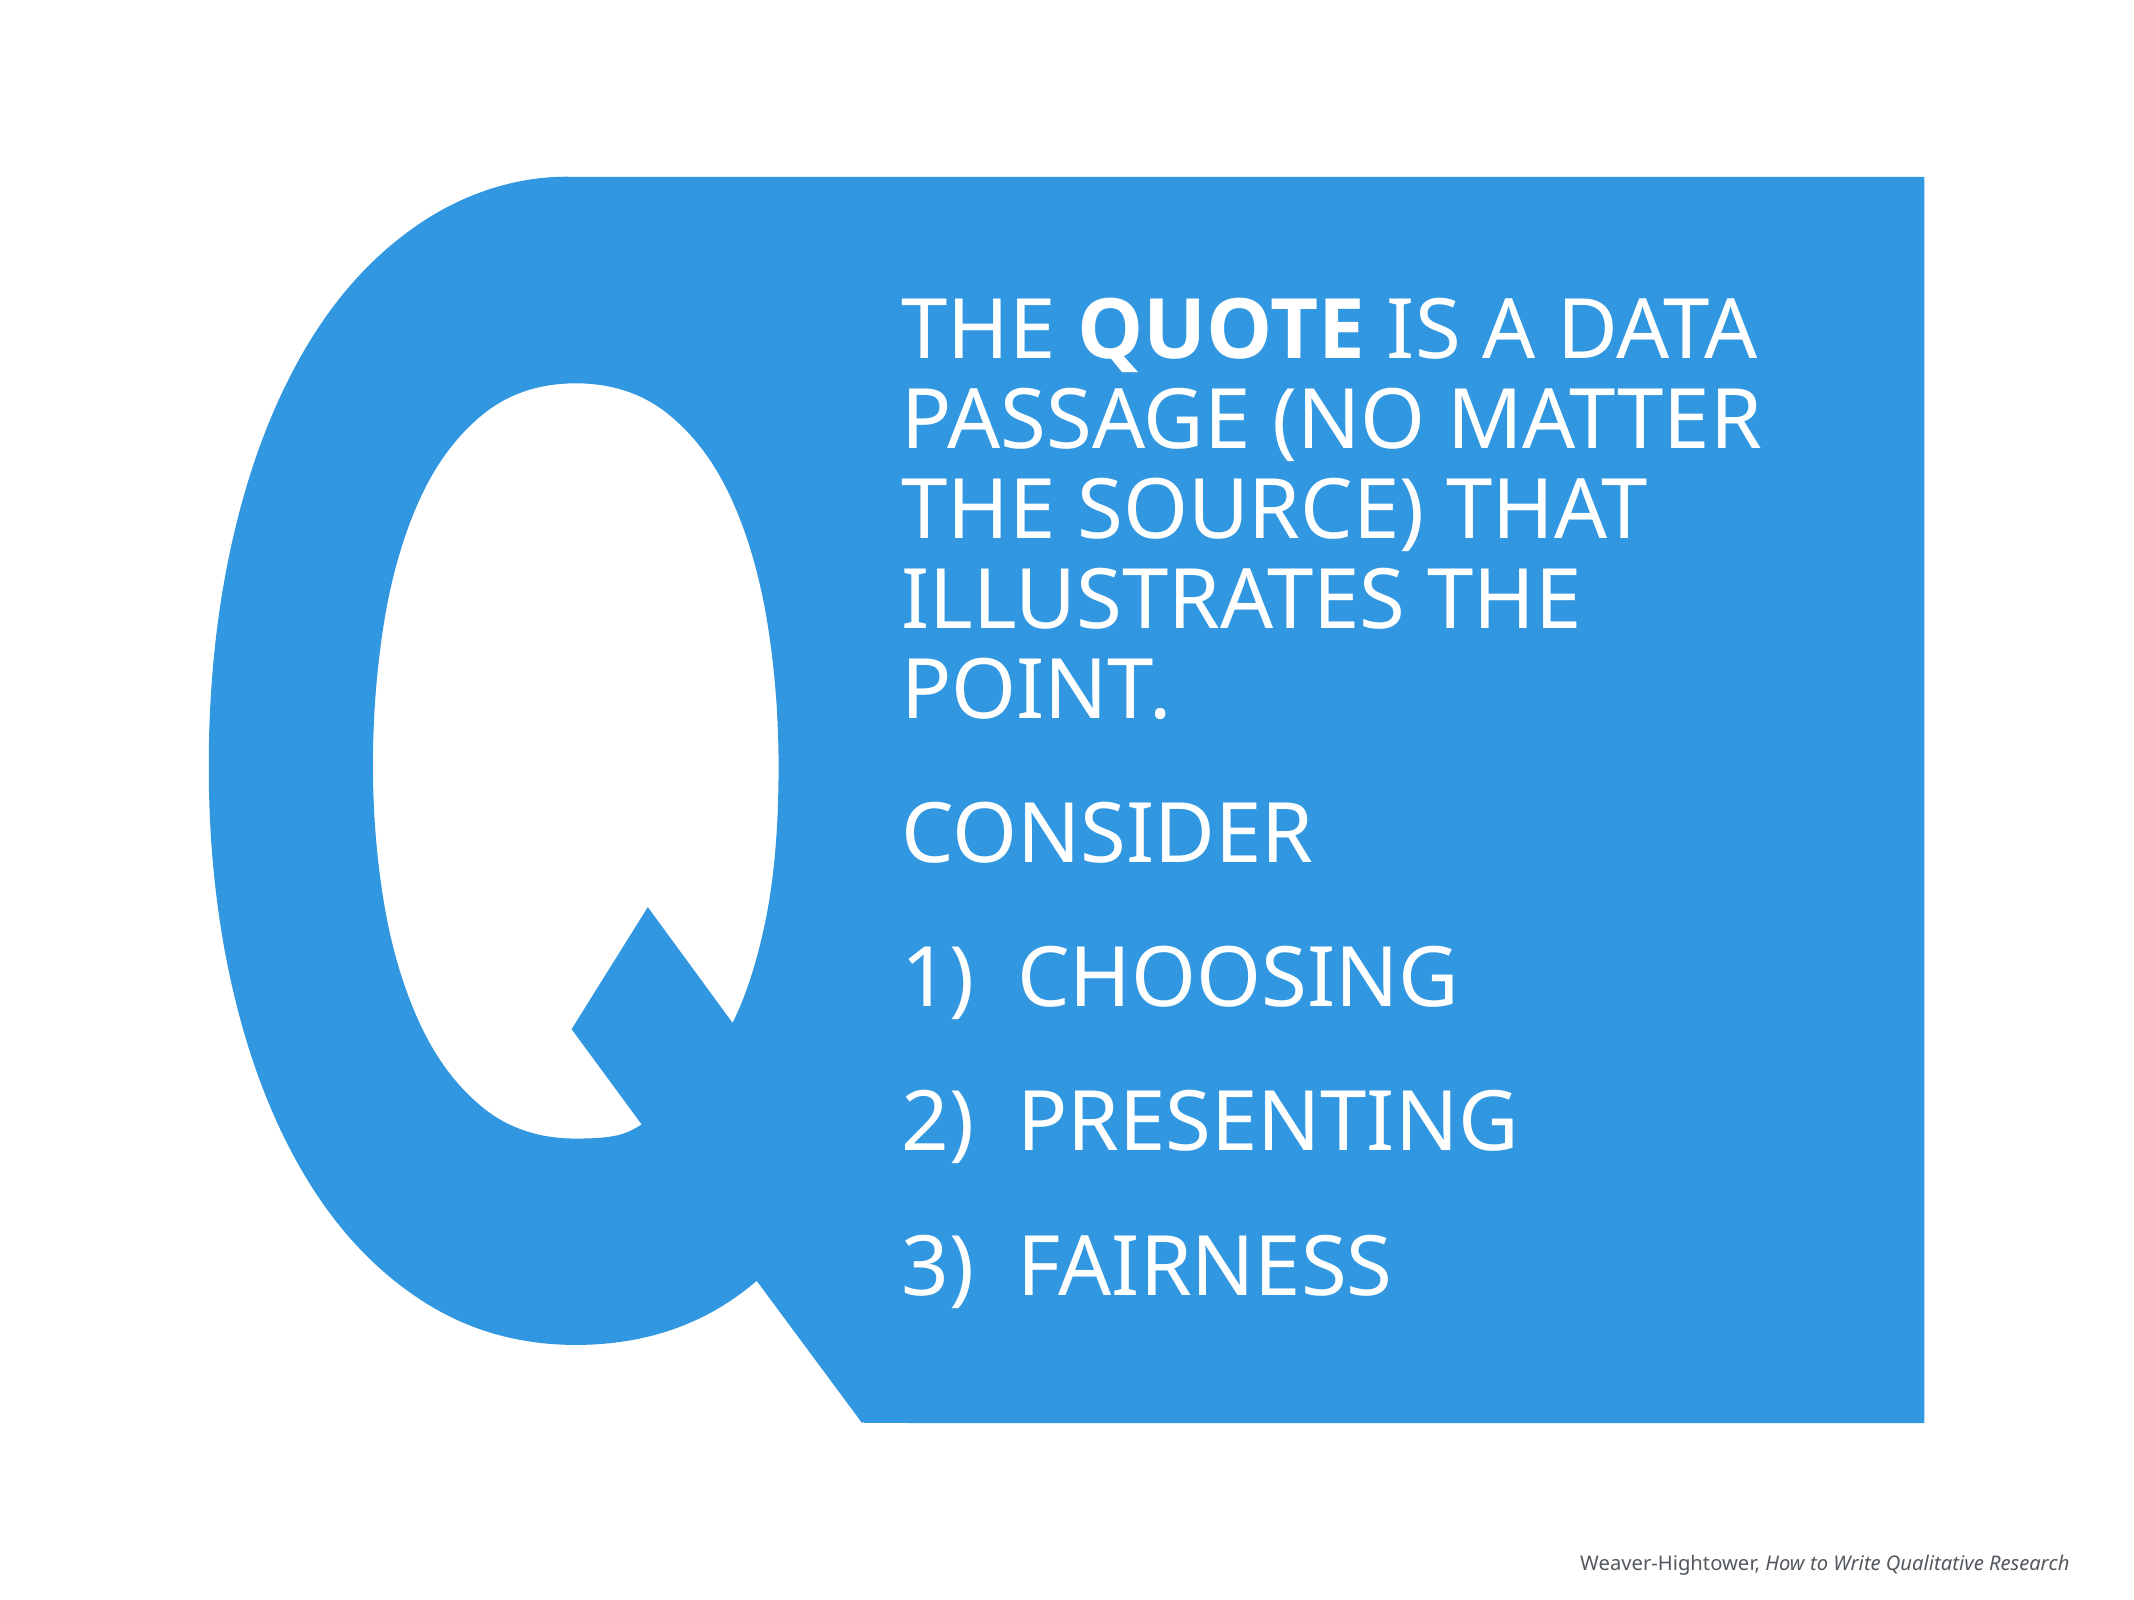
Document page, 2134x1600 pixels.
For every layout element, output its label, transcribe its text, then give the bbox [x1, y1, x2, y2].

list THE QUOTE IS A DATA PASSAGE (NO MATTER THE SOURCE) THAT ILLUSTRATES THE POINT. CONSIDER CHOOSING PRESENTING FAIRNESS [900, 213, 1841, 1387]
